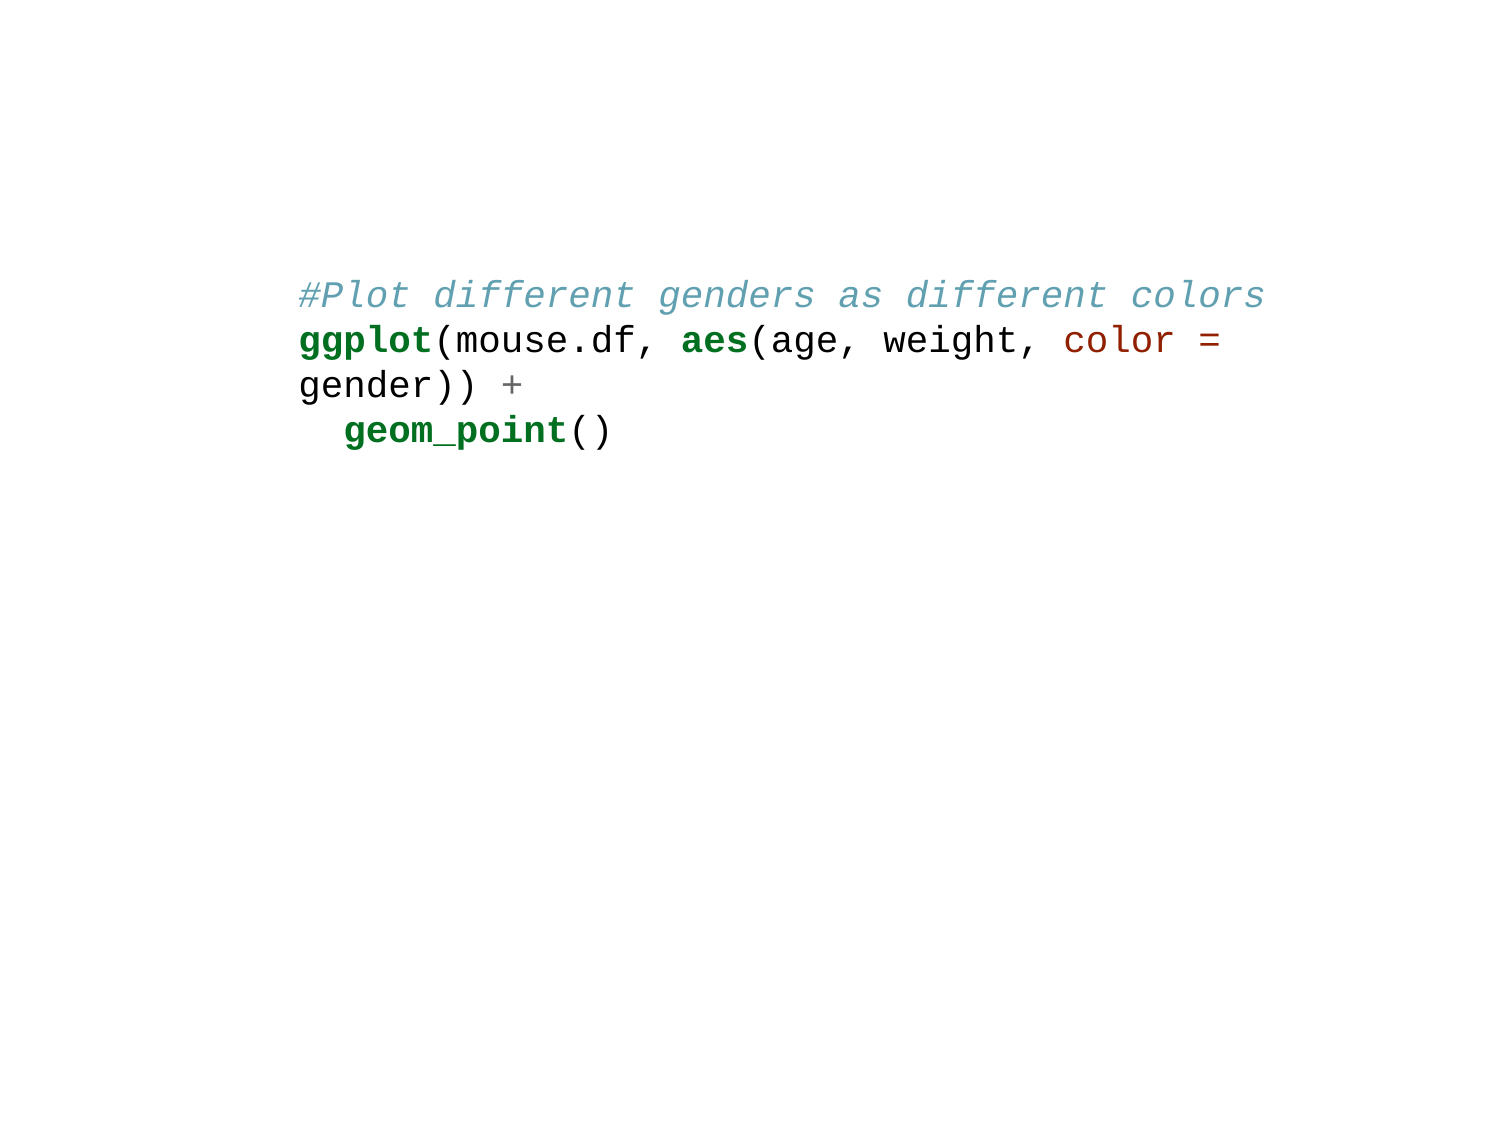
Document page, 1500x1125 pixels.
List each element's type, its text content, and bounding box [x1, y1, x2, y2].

list #Plot different genders as different colors ggplot(mouse.df, aes(age, weight, color = gender)) + geom_point() [75, 262, 1425, 1005]
